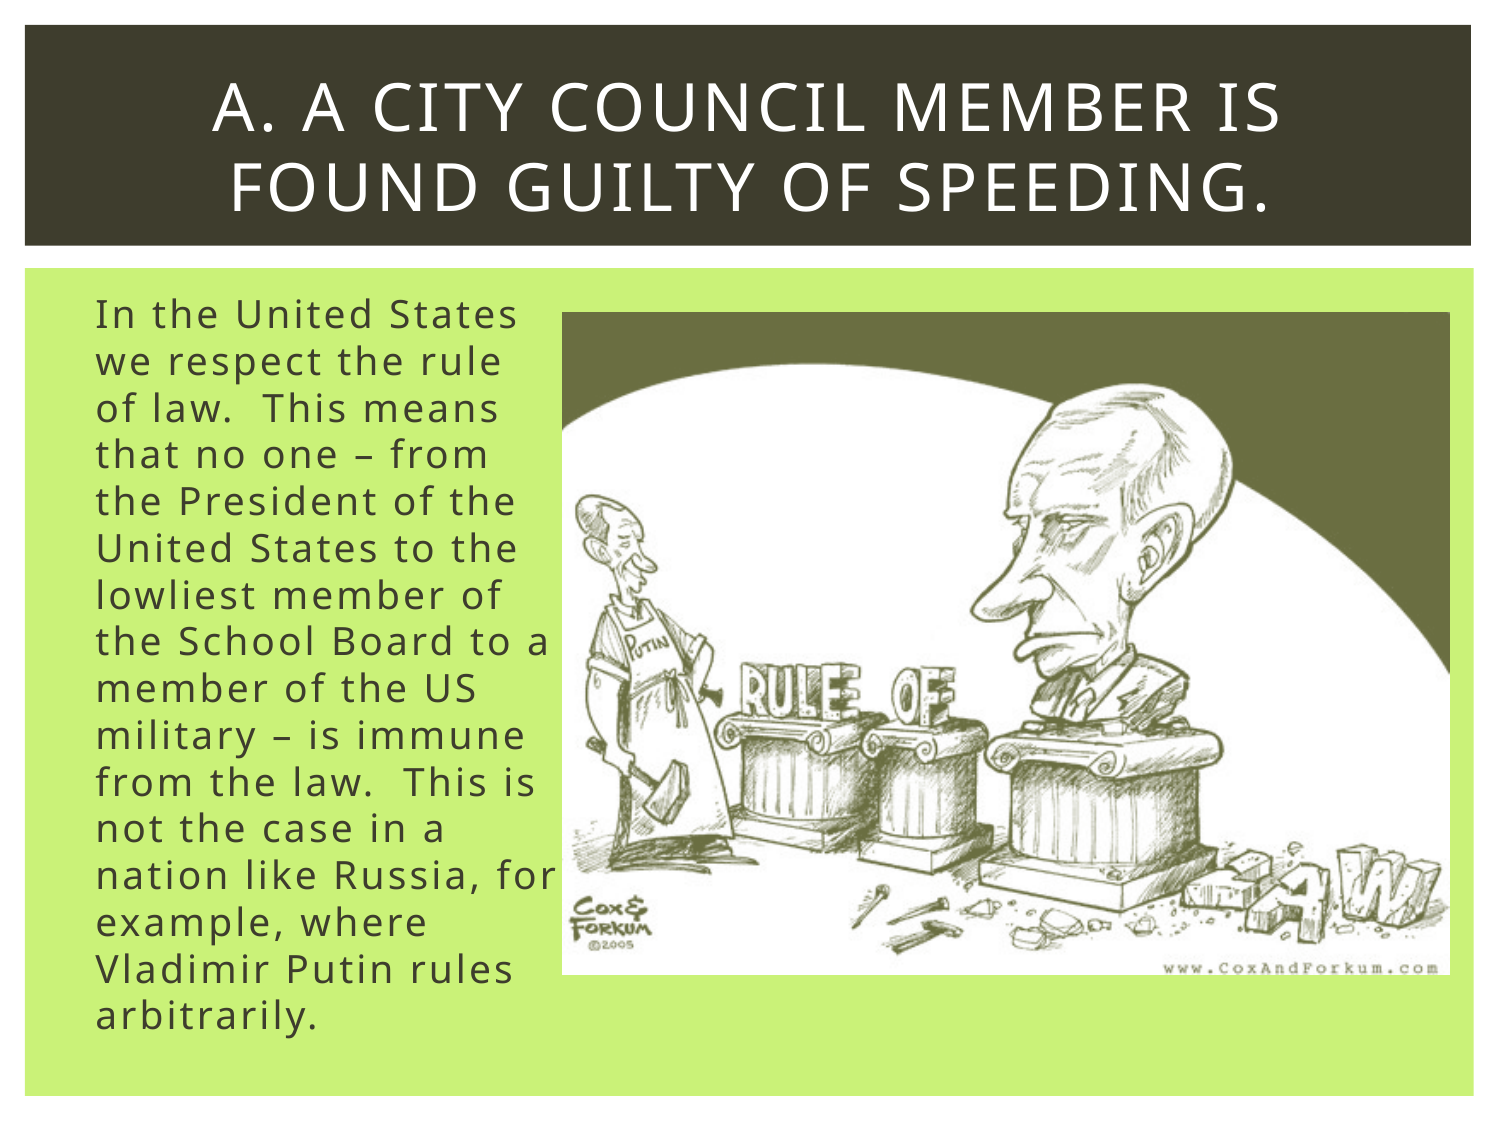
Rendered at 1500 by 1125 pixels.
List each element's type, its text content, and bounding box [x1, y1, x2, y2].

list In the United States we respect the rule of law. This means that no one – from the President of the United States to the lowliest member of the School Board to a member of the US military – is immune from the law. This is not the case in a nation like Russia, for example, where Vladimir Putin rules arbitrarily. [75, 281, 575, 1063]
title A. A City Council Member is found guilty of speeding. [62, 58, 1438, 232]
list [562, 312, 1451, 975]
